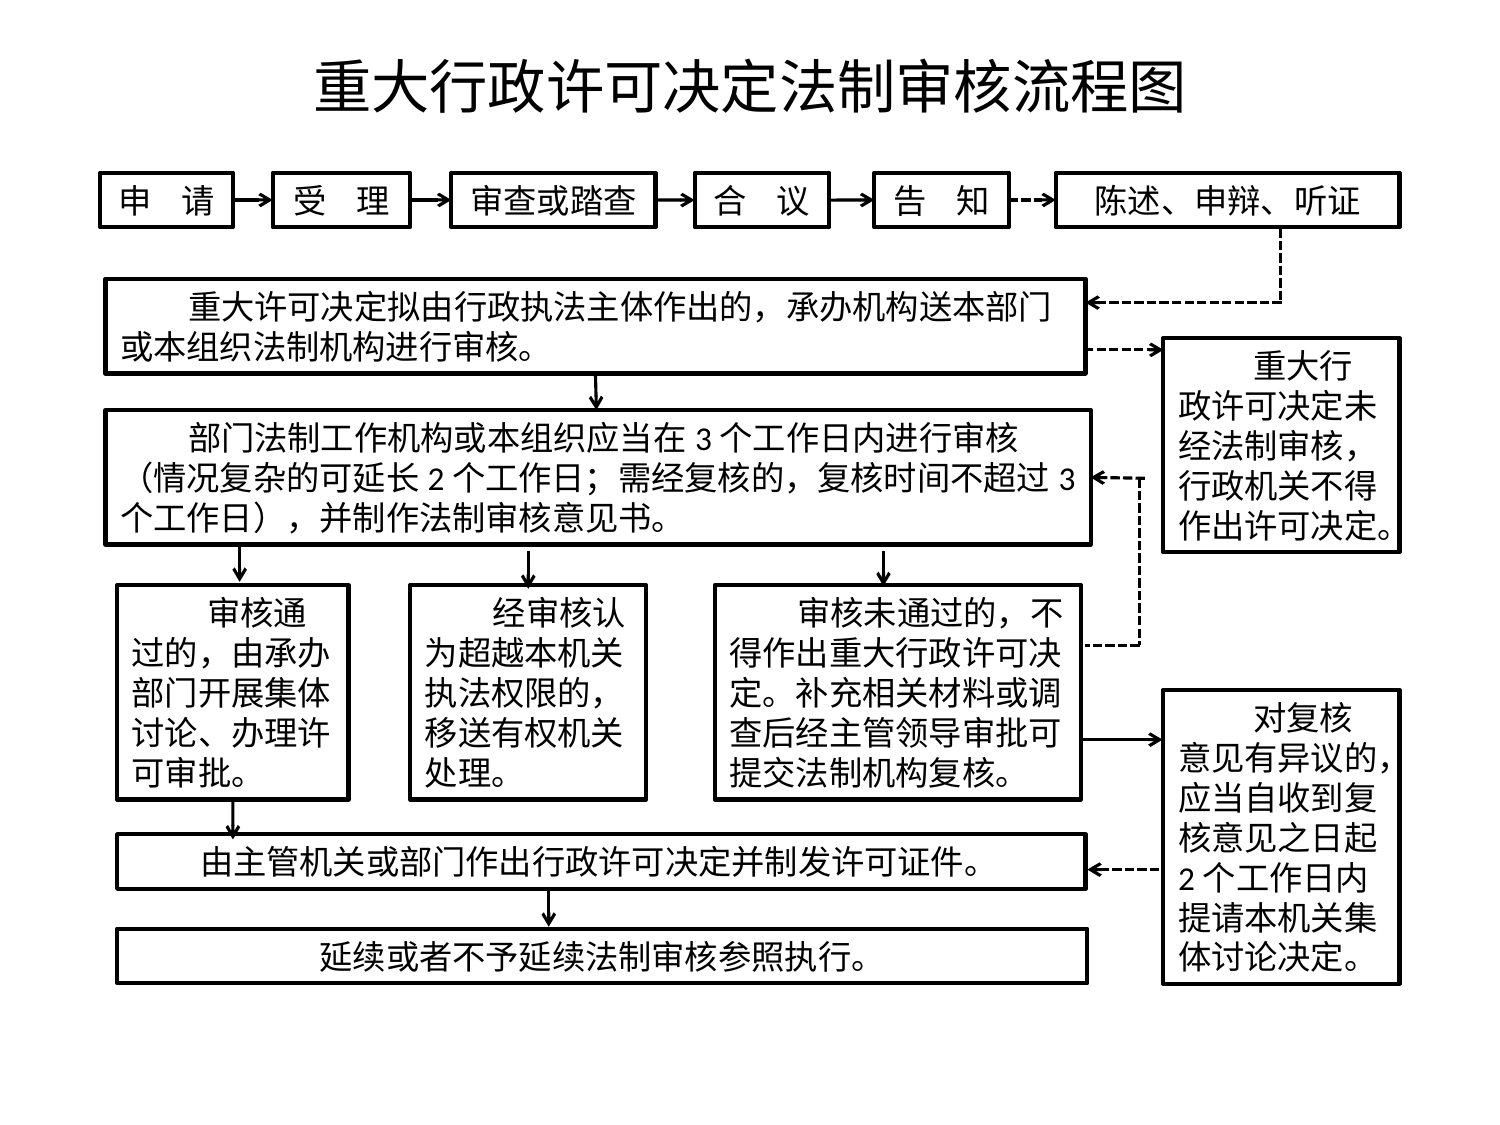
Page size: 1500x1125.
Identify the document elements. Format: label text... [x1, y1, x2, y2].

text_box 重大行政许可决定法制审核流程图 [0, 42, 1500, 128]
text_box 审核通过的，由承办部门开展集体讨论、办理许可审批。 [115, 583, 351, 802]
text_box 陈述、申辩、听证 [1054, 171, 1402, 229]
text_box 由主管机关或部门作出行政许可决定并制发许可证件。 [115, 832, 1088, 891]
text_box 告 知 [872, 171, 1011, 229]
text_box 审查或踏查 [449, 171, 658, 229]
text_box 延续或者不予延续法制审核参照执行。 [115, 927, 1089, 985]
text_box 重大许可决定拟由行政执法主体作出的，承办机构送本部门或本组织法制机构进行审核。 [103, 277, 1088, 376]
text_box 申 请 [98, 171, 235, 229]
text_box 部门法制工作机构或本组织应当在3个工作日内进行审核（情况复杂的可延长2个工作日；需经复核的，复核时间不超过3个工作日），并制作法制审核意见书。 [103, 408, 1093, 547]
text_box 经审核认为超越本机关执法权限的，移送有权机关处理。 [408, 583, 648, 802]
text_box 审核未通过的，不得作出重大行政许可决定。补充相关材料或调查后经主管领导审批可提交法制机构复核。 [713, 583, 1083, 802]
text_box 合 议 [693, 171, 831, 229]
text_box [1085, 227, 1282, 303]
text_box 对复核意见有异议的，应当自收到复核意见之日起2个工作日内提请本机关集体讨论决定。 [1161, 688, 1402, 986]
text_box 受 理 [271, 171, 412, 229]
text_box 重大行政许可决定未经法制审核，行政机关不得作出许可决定。 [1161, 336, 1402, 554]
